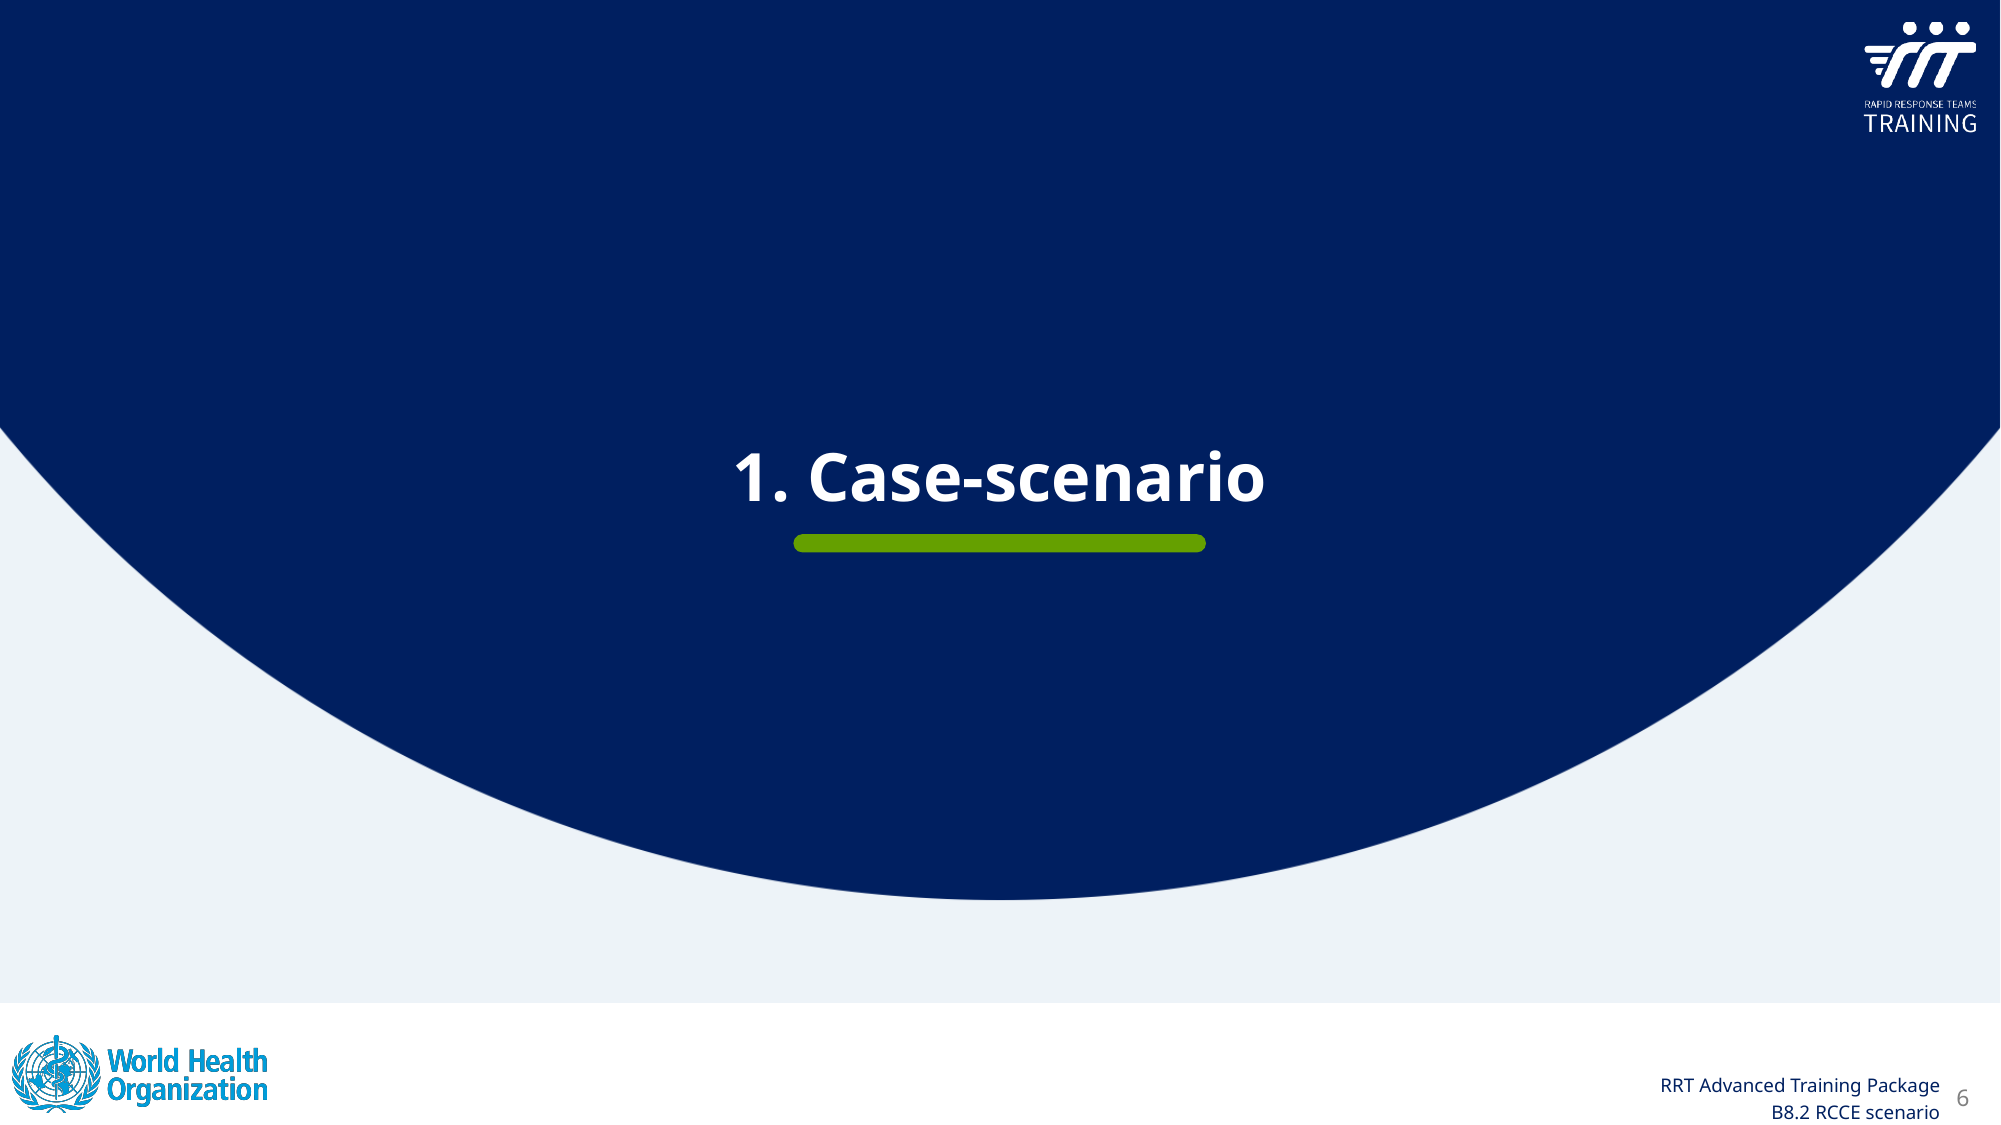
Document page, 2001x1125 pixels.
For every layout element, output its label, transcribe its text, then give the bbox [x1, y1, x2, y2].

picture [24, 1054, 36, 1087]
picture [40, 1062, 47, 1070]
picture [34, 1054, 43, 1078]
picture [12, 1083, 48, 1113]
picture [22, 1062, 26, 1077]
picture [30, 1083, 37, 1091]
picture [12, 1035, 54, 1068]
picture [59, 1035, 267, 1113]
picture [46, 1056, 54, 1062]
picture [0, 0, 2001, 1003]
picture [36, 1088, 78, 1105]
picture [71, 1053, 90, 1091]
list 1. Case-scenario [68, 332, 1932, 628]
picture [50, 1108, 62, 1113]
